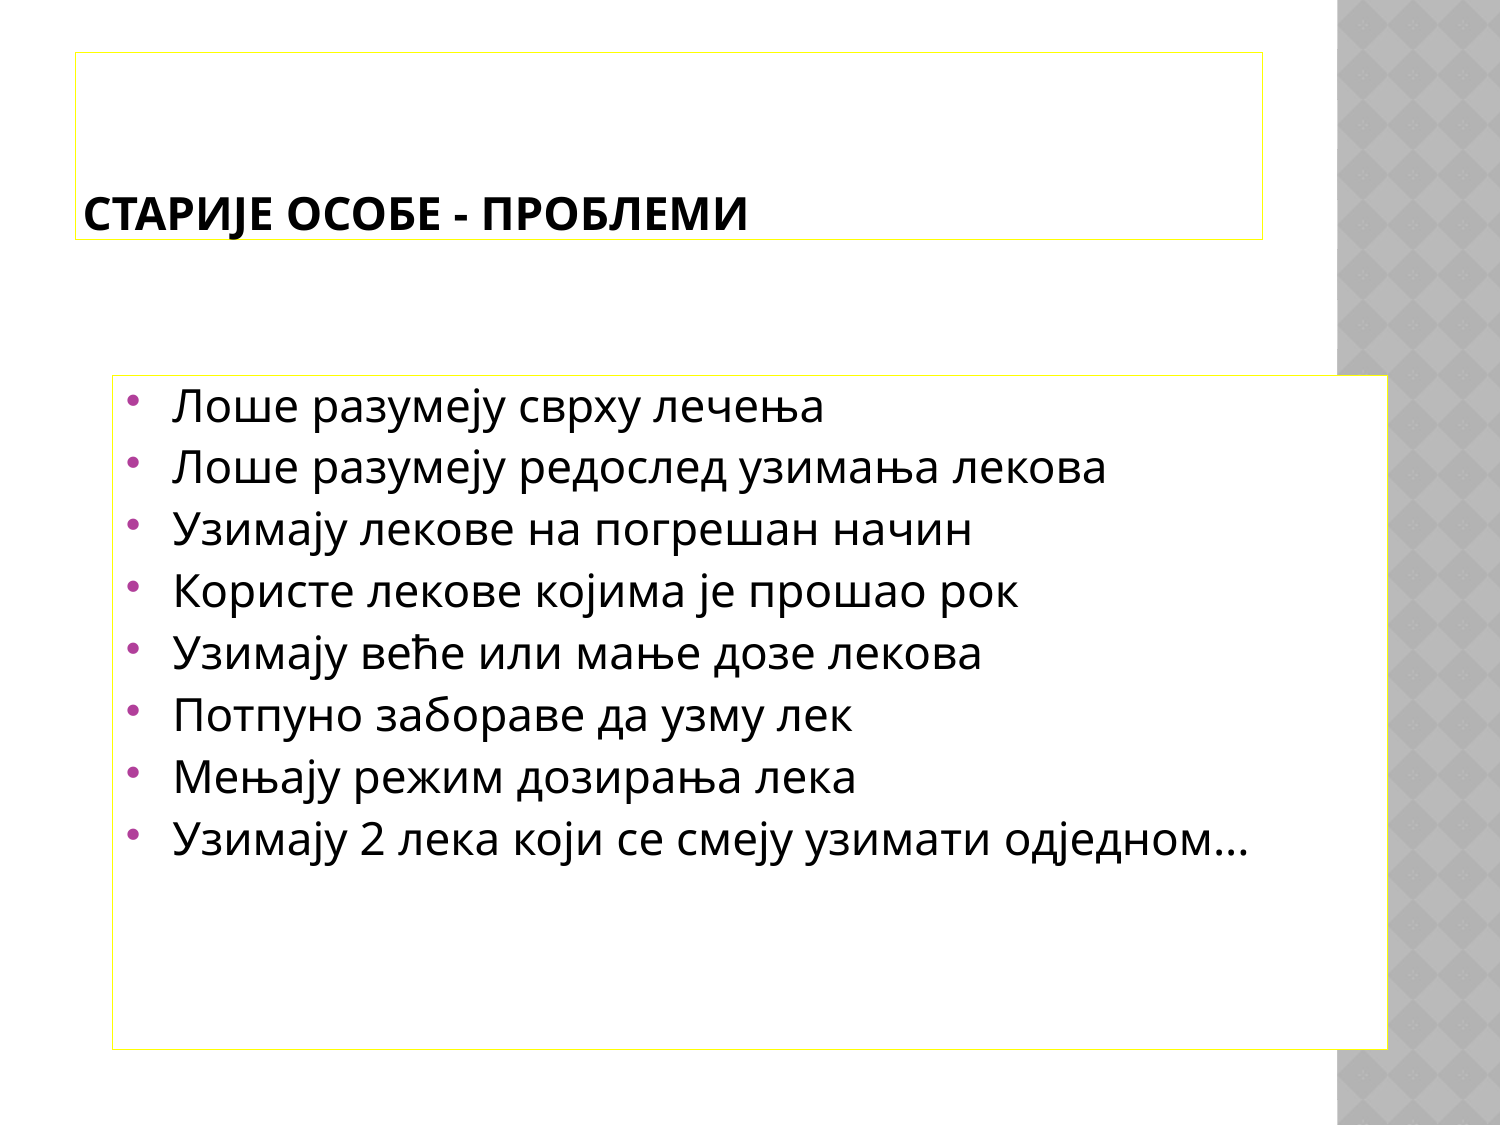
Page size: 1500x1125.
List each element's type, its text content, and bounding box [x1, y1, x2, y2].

title СТАРИЈЕ ОСОБЕ - проблеми [75, 52, 1263, 240]
list Лоше разумеју сврху лечења Лоше разумеју редослед узимања лекова Узимају лекове на погрешан начин Користе лекове којима је прошао рок Узимају веће или мање дозе лекова Потпуно забораве да узму лек Мењају режим дозирања лека Узимају 2 лека који се смеју узимати одједном... [112, 375, 1388, 1050]
